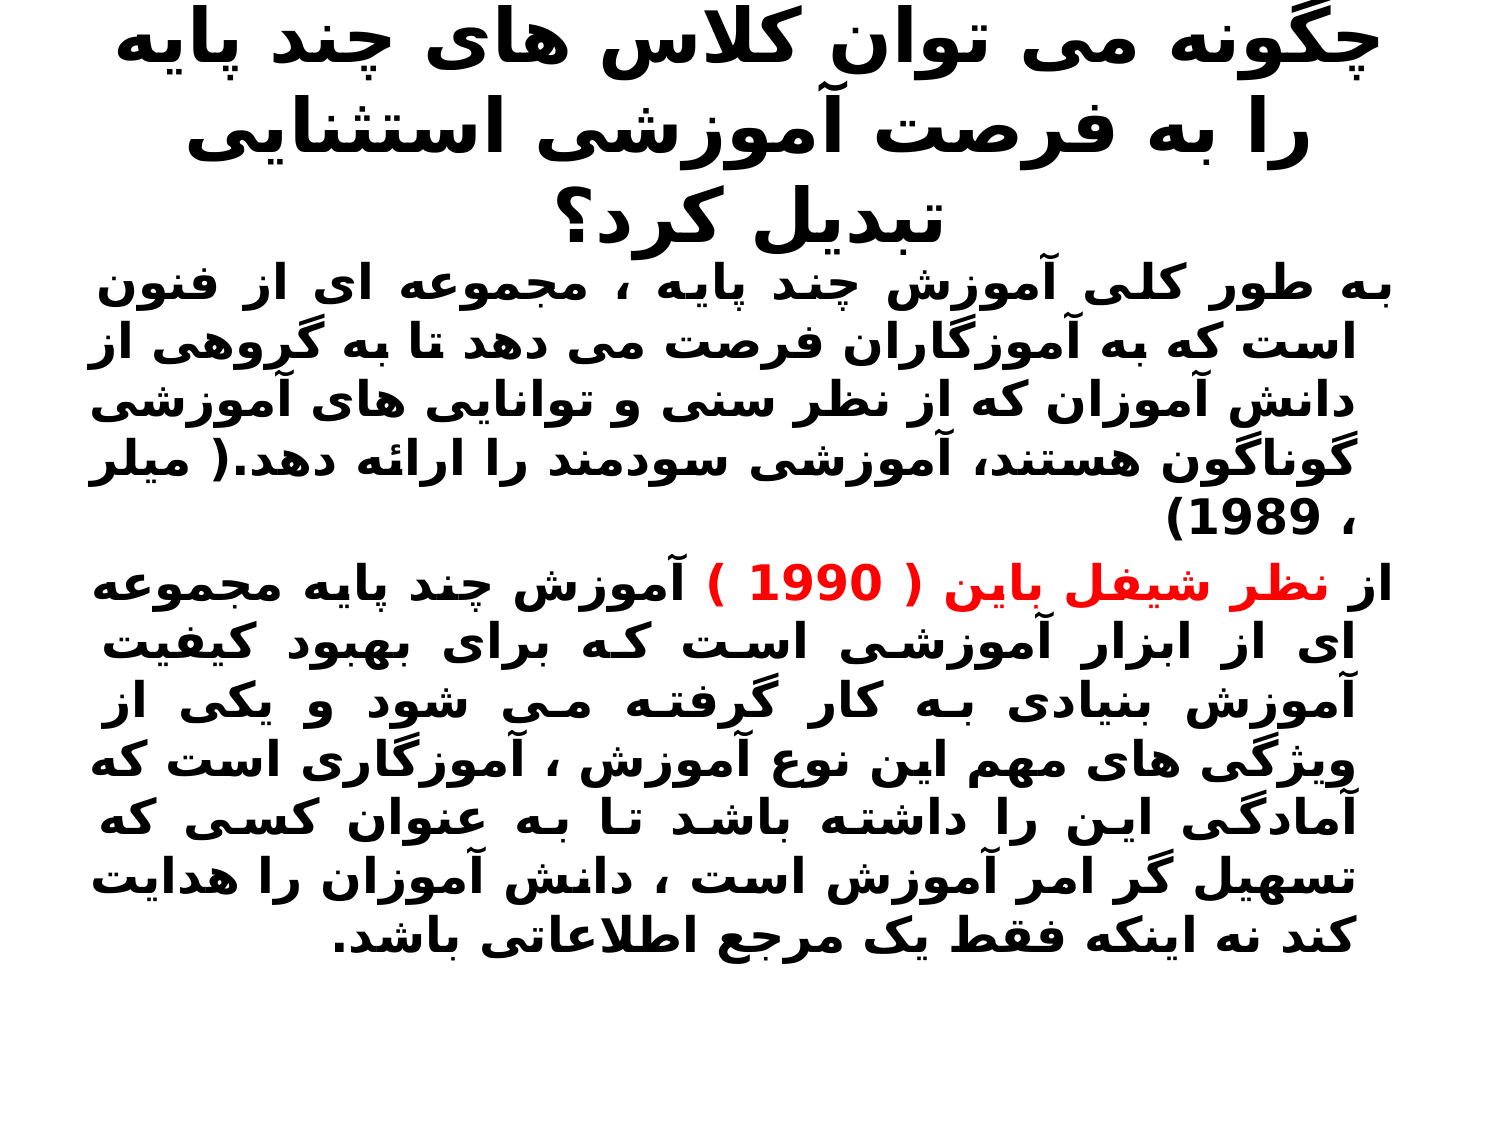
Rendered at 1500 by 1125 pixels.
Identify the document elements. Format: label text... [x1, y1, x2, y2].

list به طور کلی آموزش چند پایه ، مجموعه ای از فنون است که به آموزگاران فرصت می دهد تا به گروهی از دانش آموزان که از نظر سنی و توانایی های آموزشی گوناگون هستند، آموزشی سودمند را ارائه دهد.( میلر ، 1989) از نظر شیفل باین ( 1990 ) آموزش چند پایه مجموعه ای از ابزار آموزشی است که برای بهبود کیفیت آموزش بنیادی به کار گرفته می شود و یکی از ویژگی های مهم این نوع آموزش ، آموزگاری است که آمادگی این را داشته باشد تا به عنوان کسی که تسهیل گر امر آموزش است ، دانش آموزان را هدایت کند نه اینکه فقط یک مرجع اطلاعاتی باشد. [75, 243, 1425, 986]
title چگونه می توان کلاس های چند پایه را به فرصت آموزشی استثنایی تبدیل کرد؟ [75, 32, 1425, 213]
